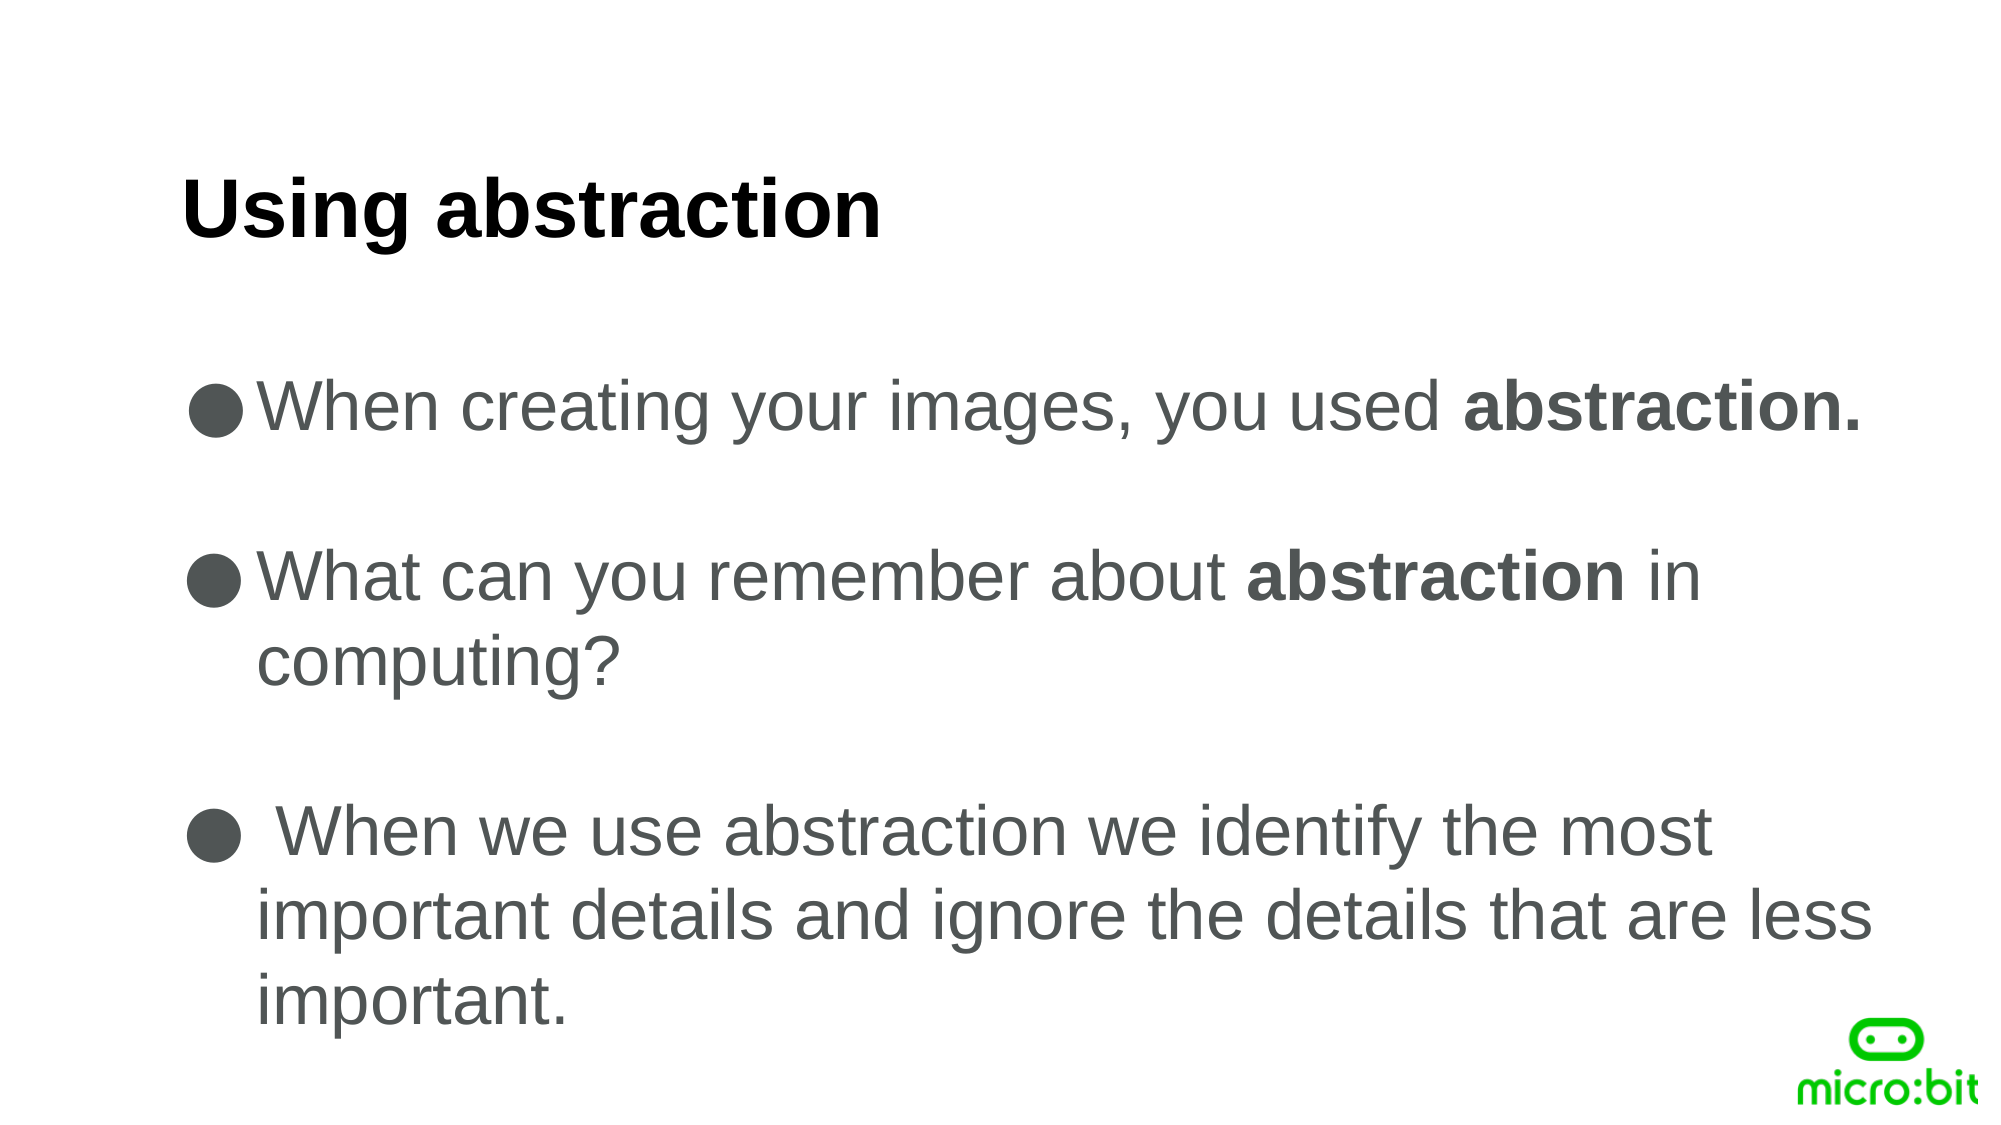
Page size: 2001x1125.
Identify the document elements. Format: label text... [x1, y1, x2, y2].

text_box Using abstraction When creating your images, you used abstraction. What can you remember about abstraction in computing? When we use abstraction we identify the most important details and ignore the details that are less important. [166, 60, 1918, 884]
picture [1797, 1017, 1978, 1106]
